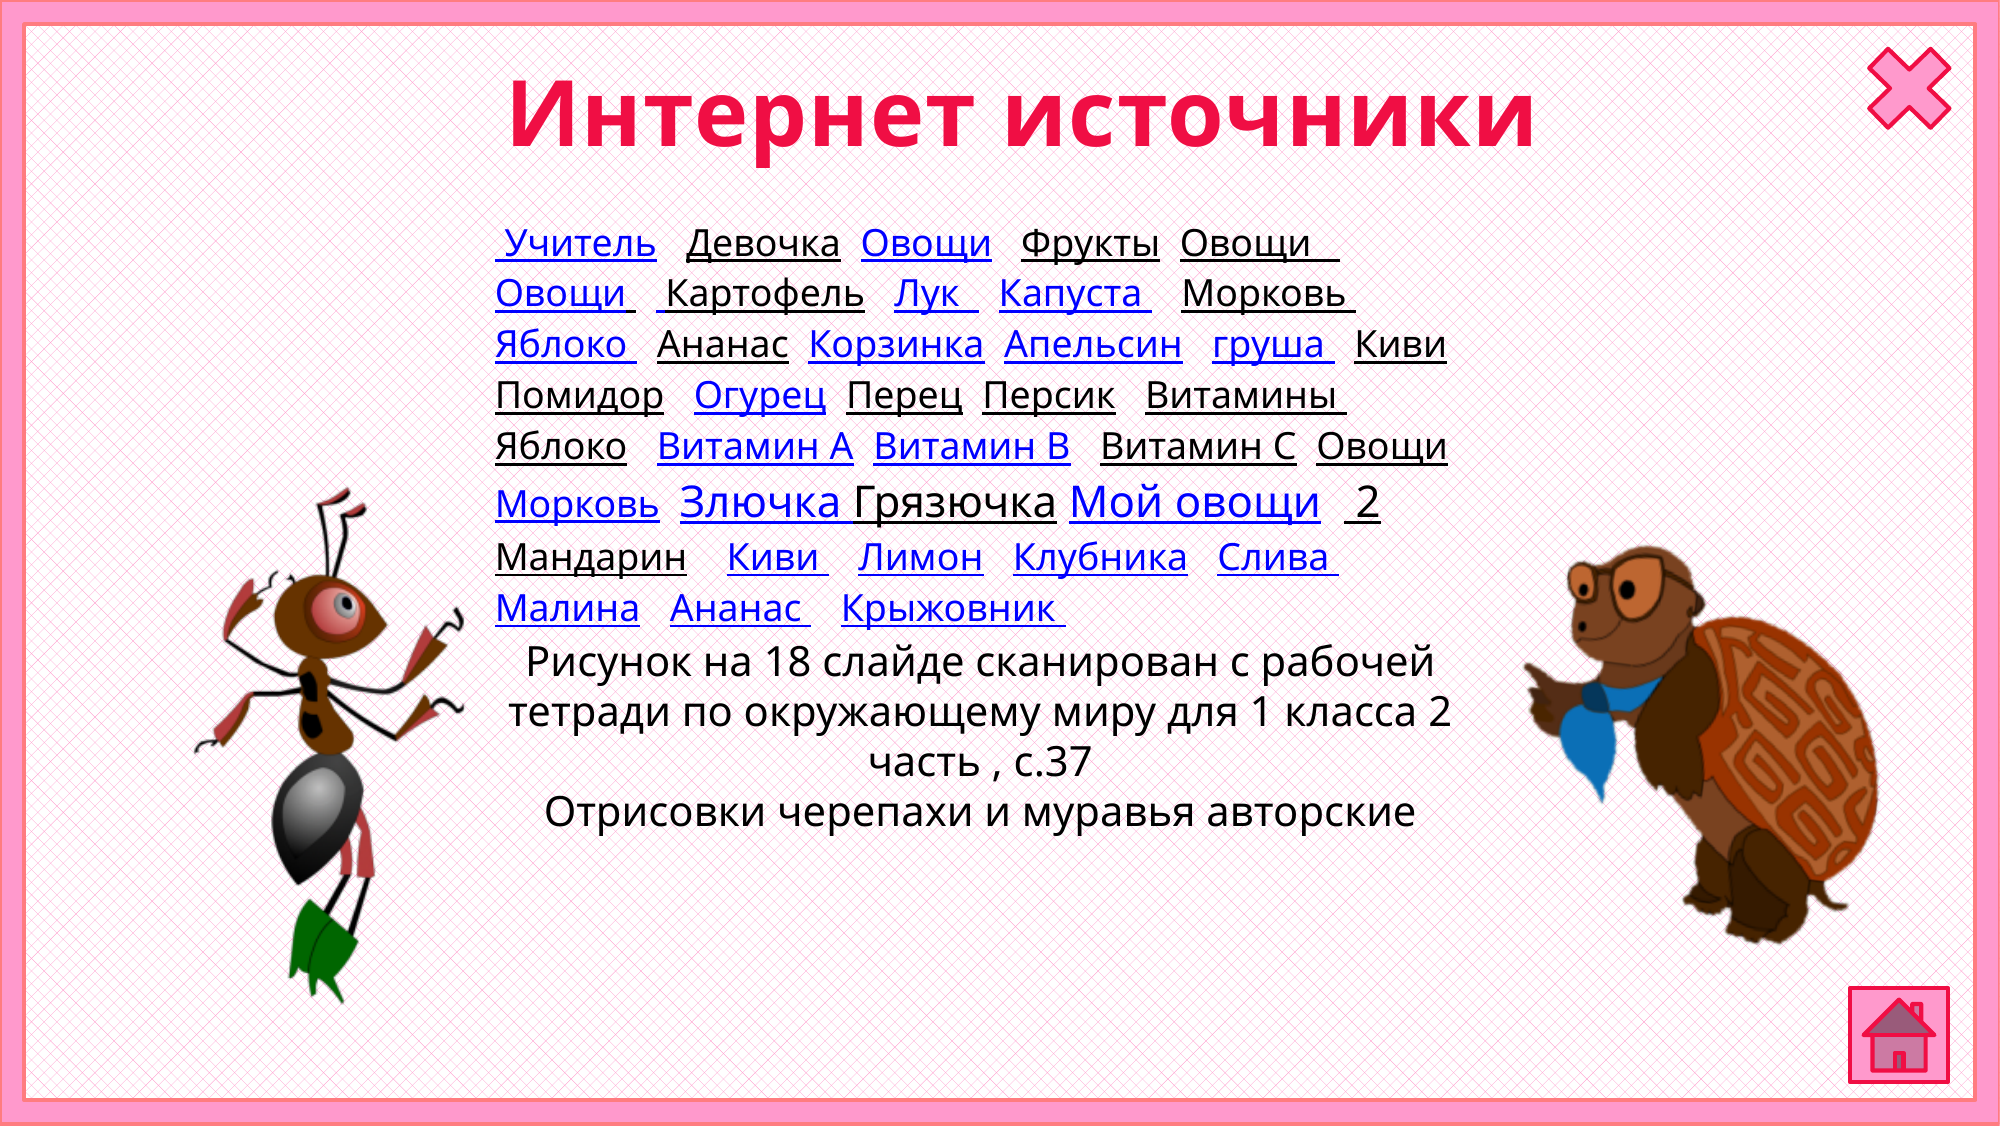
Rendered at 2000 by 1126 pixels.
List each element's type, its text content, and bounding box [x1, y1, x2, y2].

text_box [1867, 46, 1952, 130]
picture [1482, 423, 1948, 1010]
text_box [1848, 986, 1950, 1084]
text_box Интернет источники [425, 46, 1621, 172]
picture [108, 445, 543, 1023]
text_box Учитель Девочка Овощи Фрукты Овощи Овощи Картофель Лук Капуста Морковь Яблоко Ананас Корзинка Апельсин груша Киви Помидор Огурец Перец Персик Витамины Яблоко Витамин А Витамин В Витамин С Овощи Морковь Злючка Грязючка Мой овощи 2 Мандарин Киви Лимон Клубника Слива Малина Ананас Крыжовник Рисунок на 18 слайде сканирован с рабочей тетради по окружающему миру для 1 класса 2 часть , с.37 Отрисовки черепахи и муравья авторские [480, 211, 1481, 896]
